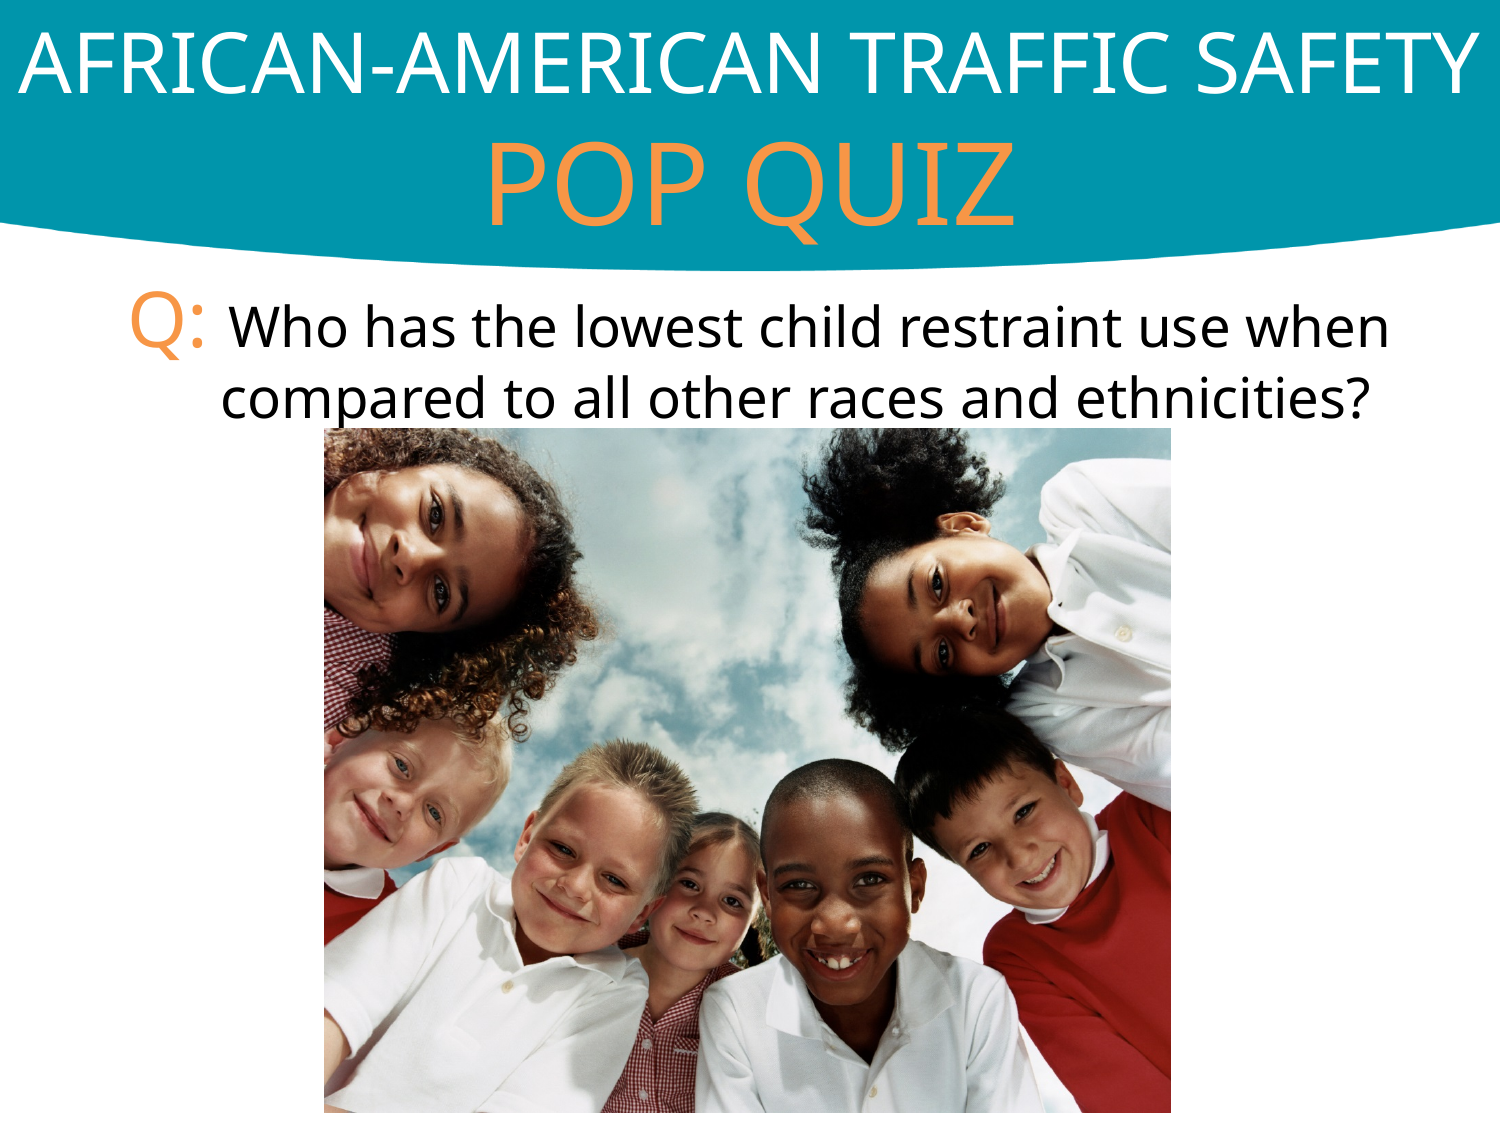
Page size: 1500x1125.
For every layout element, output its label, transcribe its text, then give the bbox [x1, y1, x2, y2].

text_box Q: Who has the lowest child restraint use when compared to all other races and ethnicities? [112, 262, 1463, 438]
title AFRICAN-AMERICAN TRAFFIC SAFETY POP QUIZ [0, 0, 1500, 263]
picture [0, 263, 1500, 1125]
